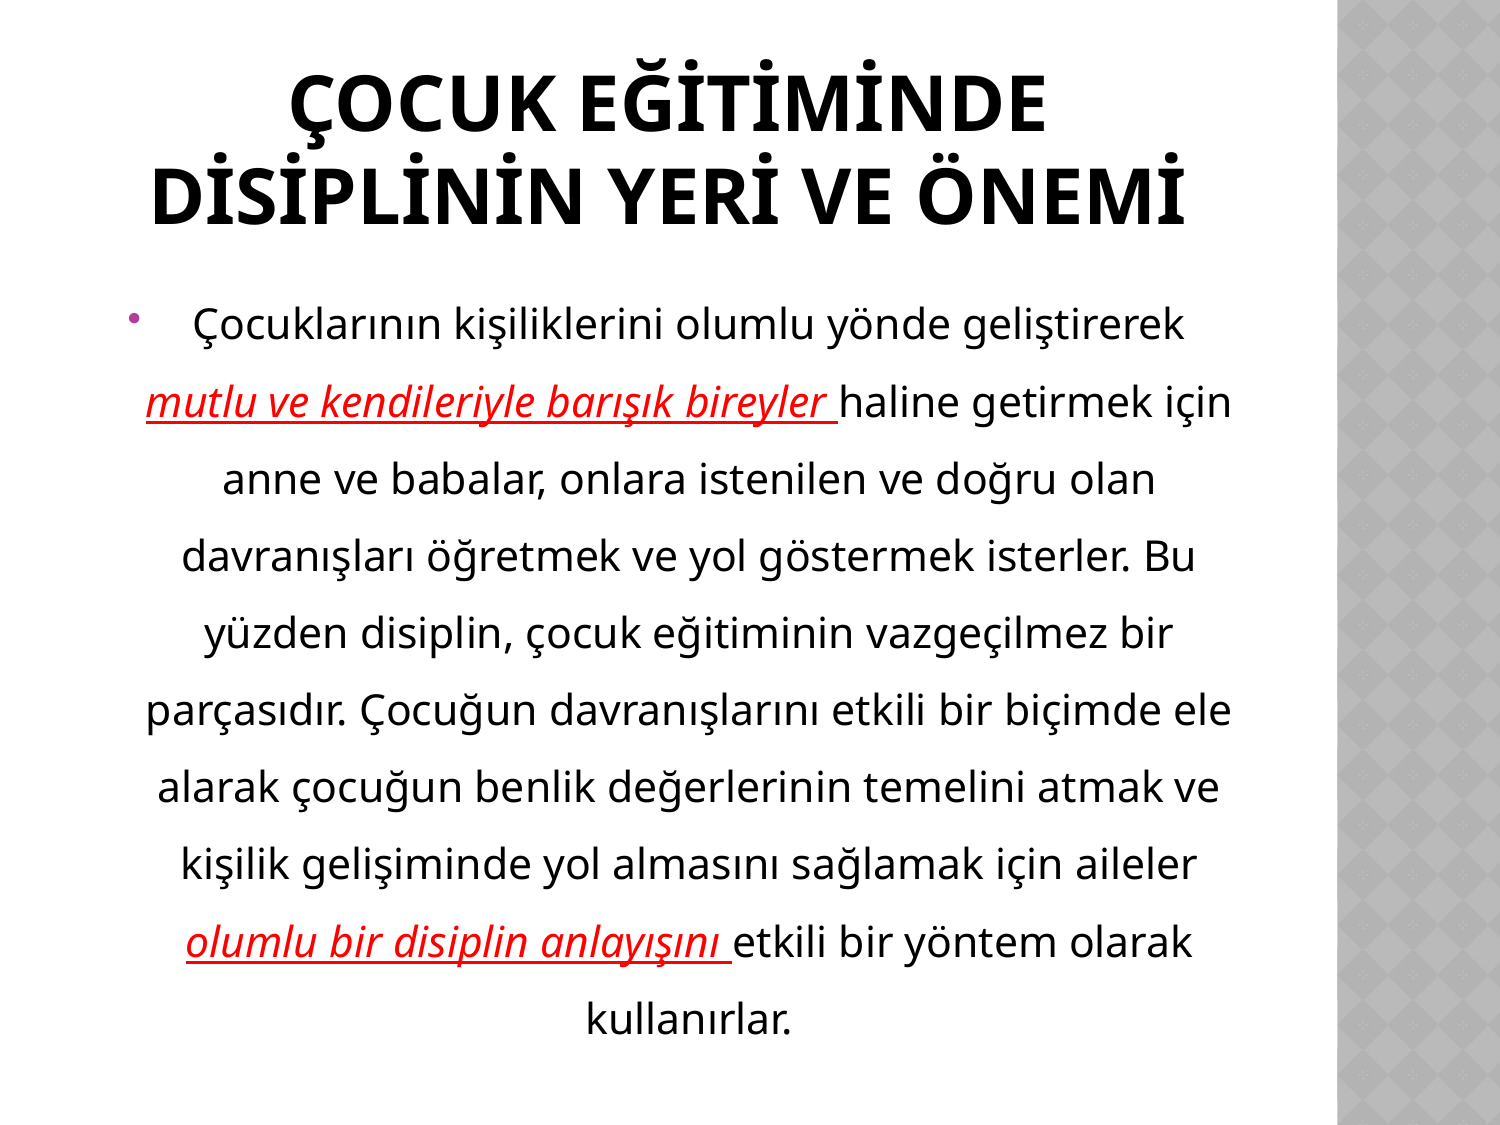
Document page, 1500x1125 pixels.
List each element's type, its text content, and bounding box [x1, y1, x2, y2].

list Çocuklarının kişiliklerini olumlu yönde geliştirerek mutlu ve kendileriyle barışık bireyler haline getirmek için anne ve babalar, onlara istenilen ve doğru olan davranışları öğretmek ve yol göstermek isterler. Bu yüzden disiplin, çocuk eğitiminin vazgeçilmez bir parçasıdır. Çocuğun davranışlarını etkili bir biçimde ele alarak çocuğun benlik değerlerinin temelini atmak ve kişilik gelişiminde yol almasını sağlamak için aileler olumlu bir disiplin anlayışını etkili bir yöntem olarak kullanırlar. [75, 264, 1263, 1059]
title ÇOCUK EĞİTİMİNDE DİSİPLİNİN YERİ VE ÖNEMİ [75, 52, 1263, 240]
